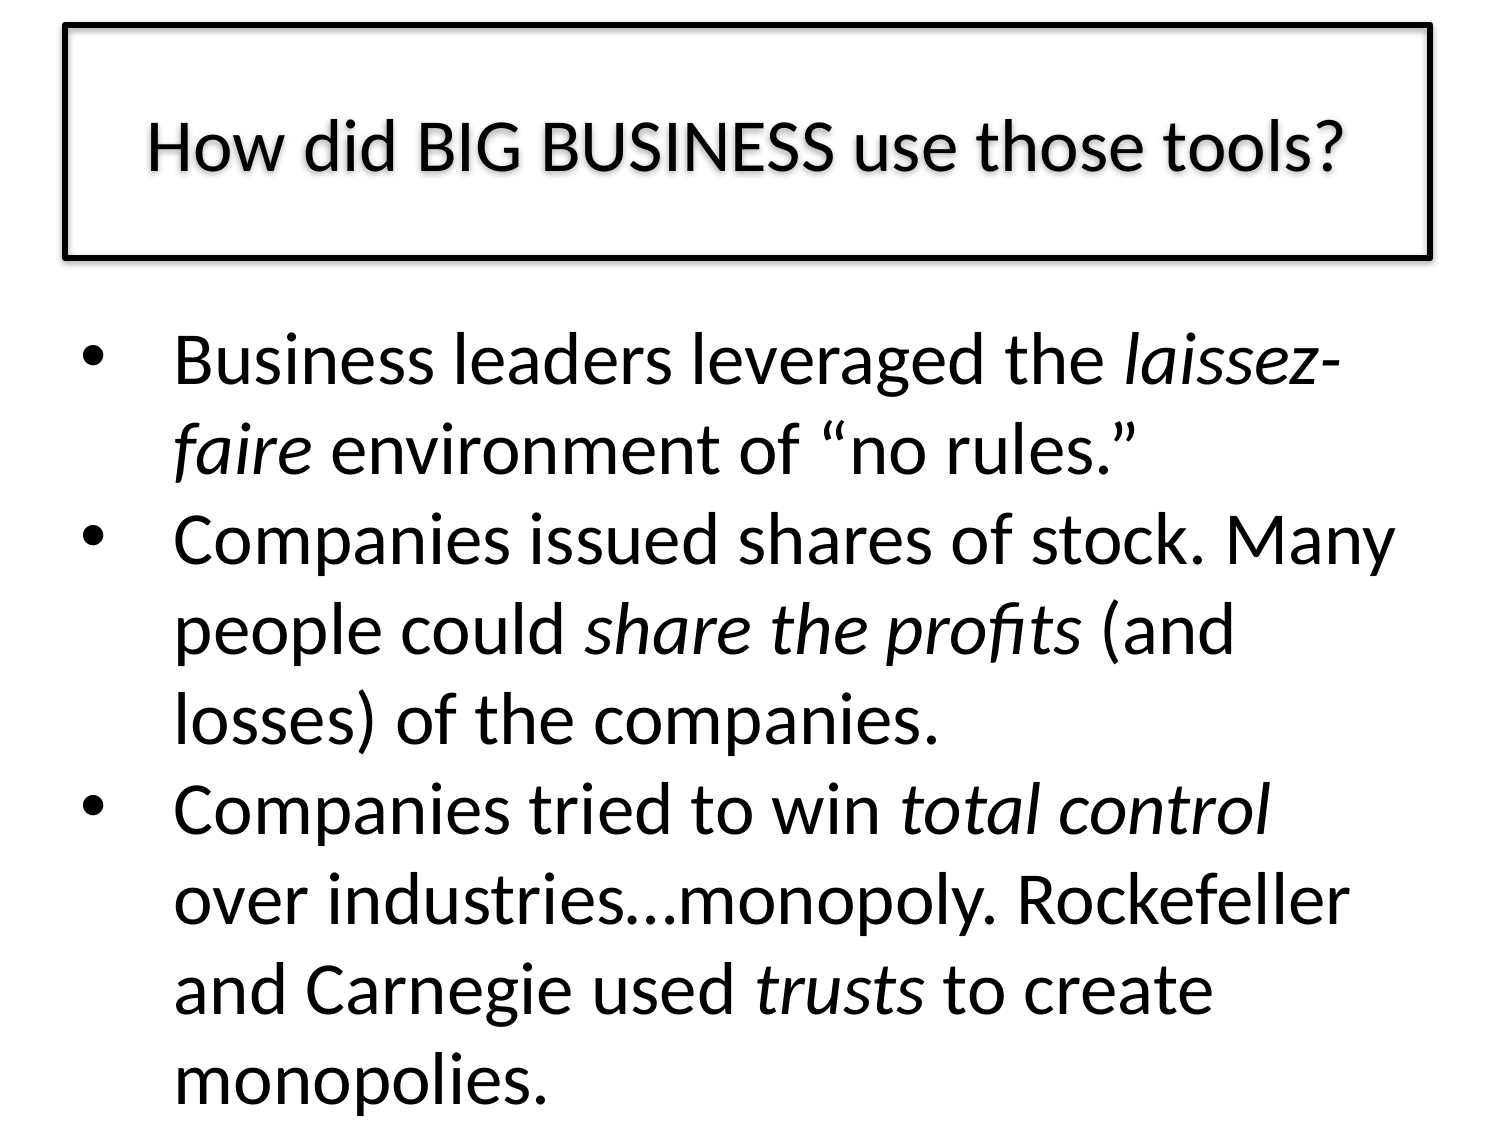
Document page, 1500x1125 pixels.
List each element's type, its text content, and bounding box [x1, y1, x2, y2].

text_box Business leaders leveraged the laissez-faire environment of “no rules.” Companies issued shares of stock. Many people could share the profits (and losses) of the companies. Companies tried to win total control over industries…monopoly. Rockefeller and Carnegie used trusts to create monopolies. [65, 301, 1431, 1125]
text_box How did BIG BUSINESS use those tools? [64, 24, 1431, 259]
